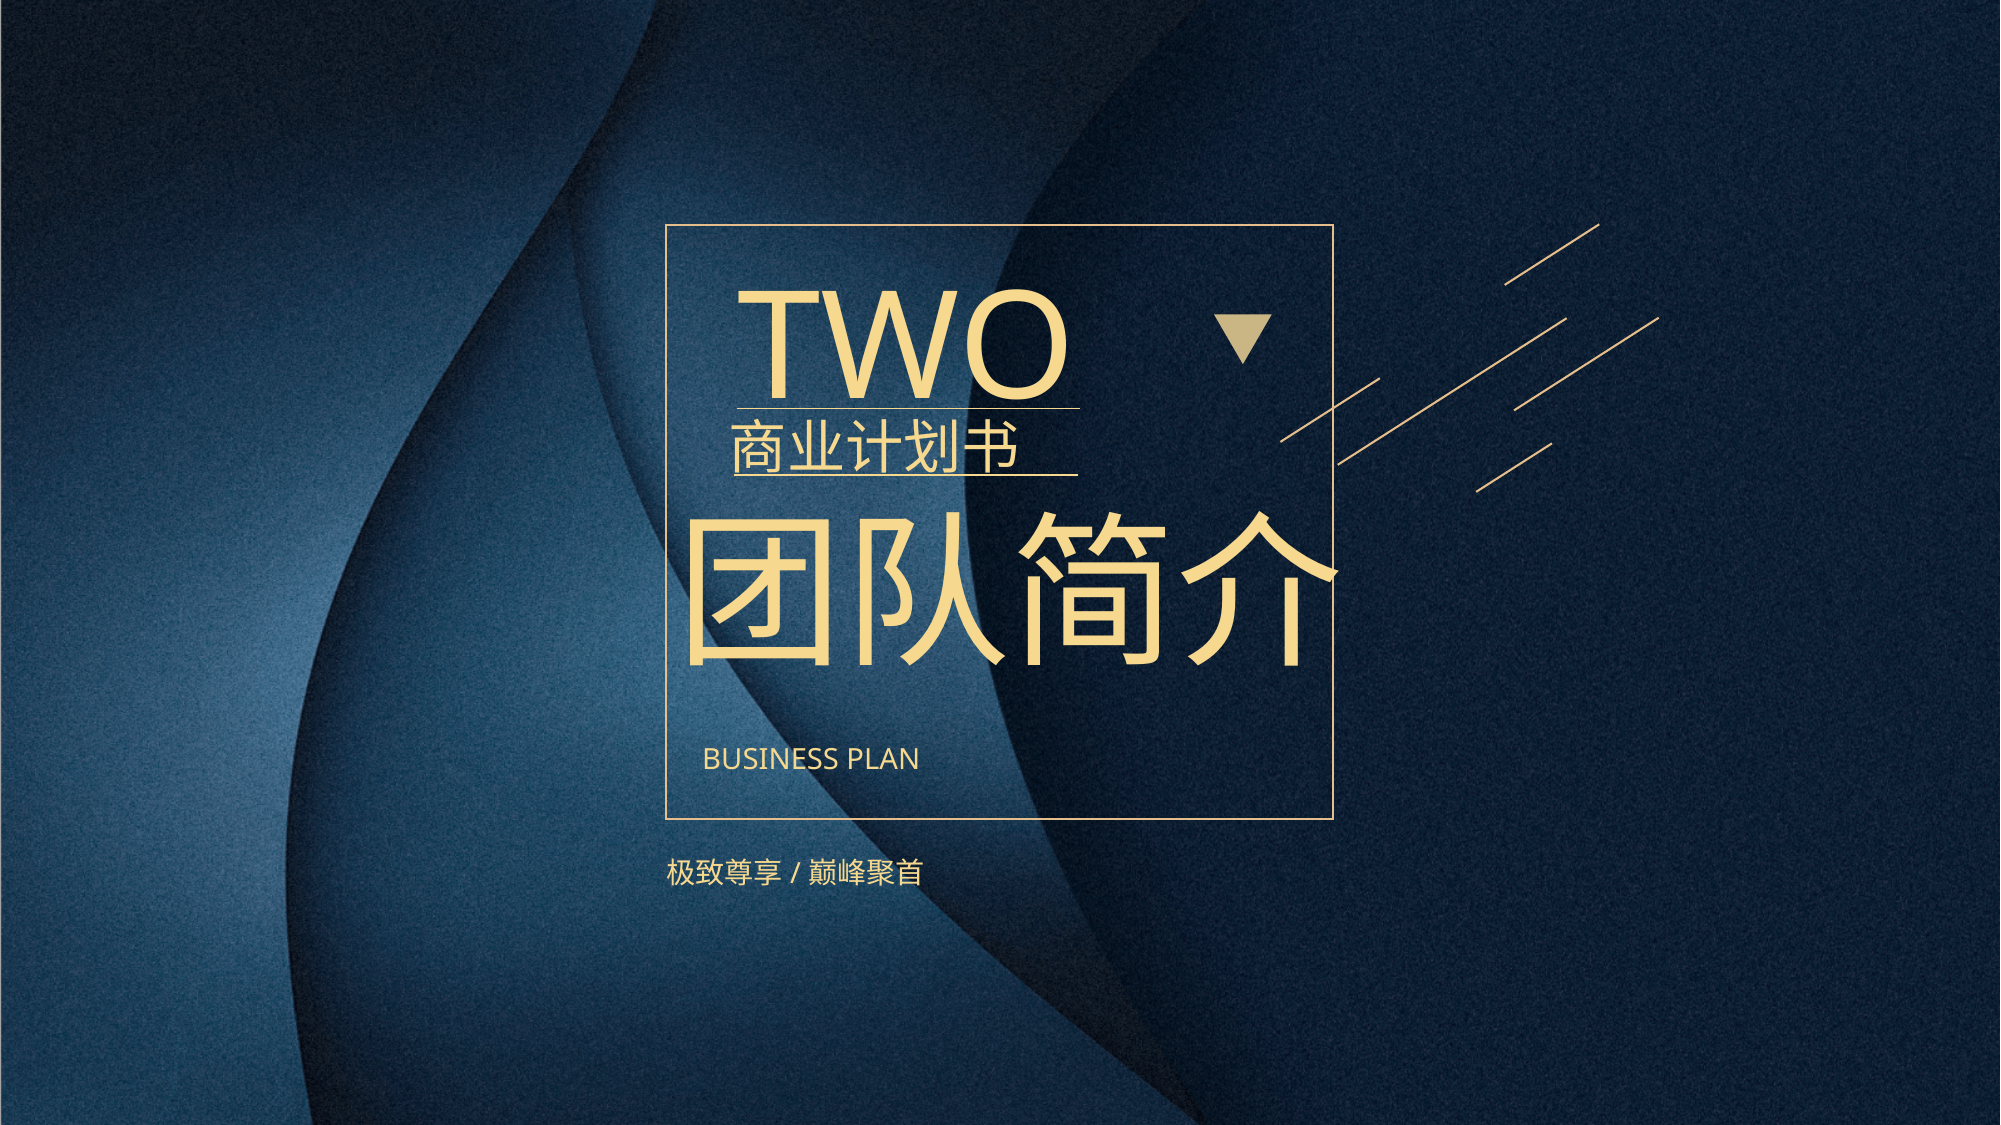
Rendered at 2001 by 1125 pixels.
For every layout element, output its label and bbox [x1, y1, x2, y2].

text_box [1504, 224, 1600, 285]
picture [0, 0, 2000, 1125]
text_box [1337, 318, 1567, 465]
text_box [1514, 317, 1659, 411]
text_box [1280, 378, 1380, 442]
text_box [1476, 443, 1553, 492]
